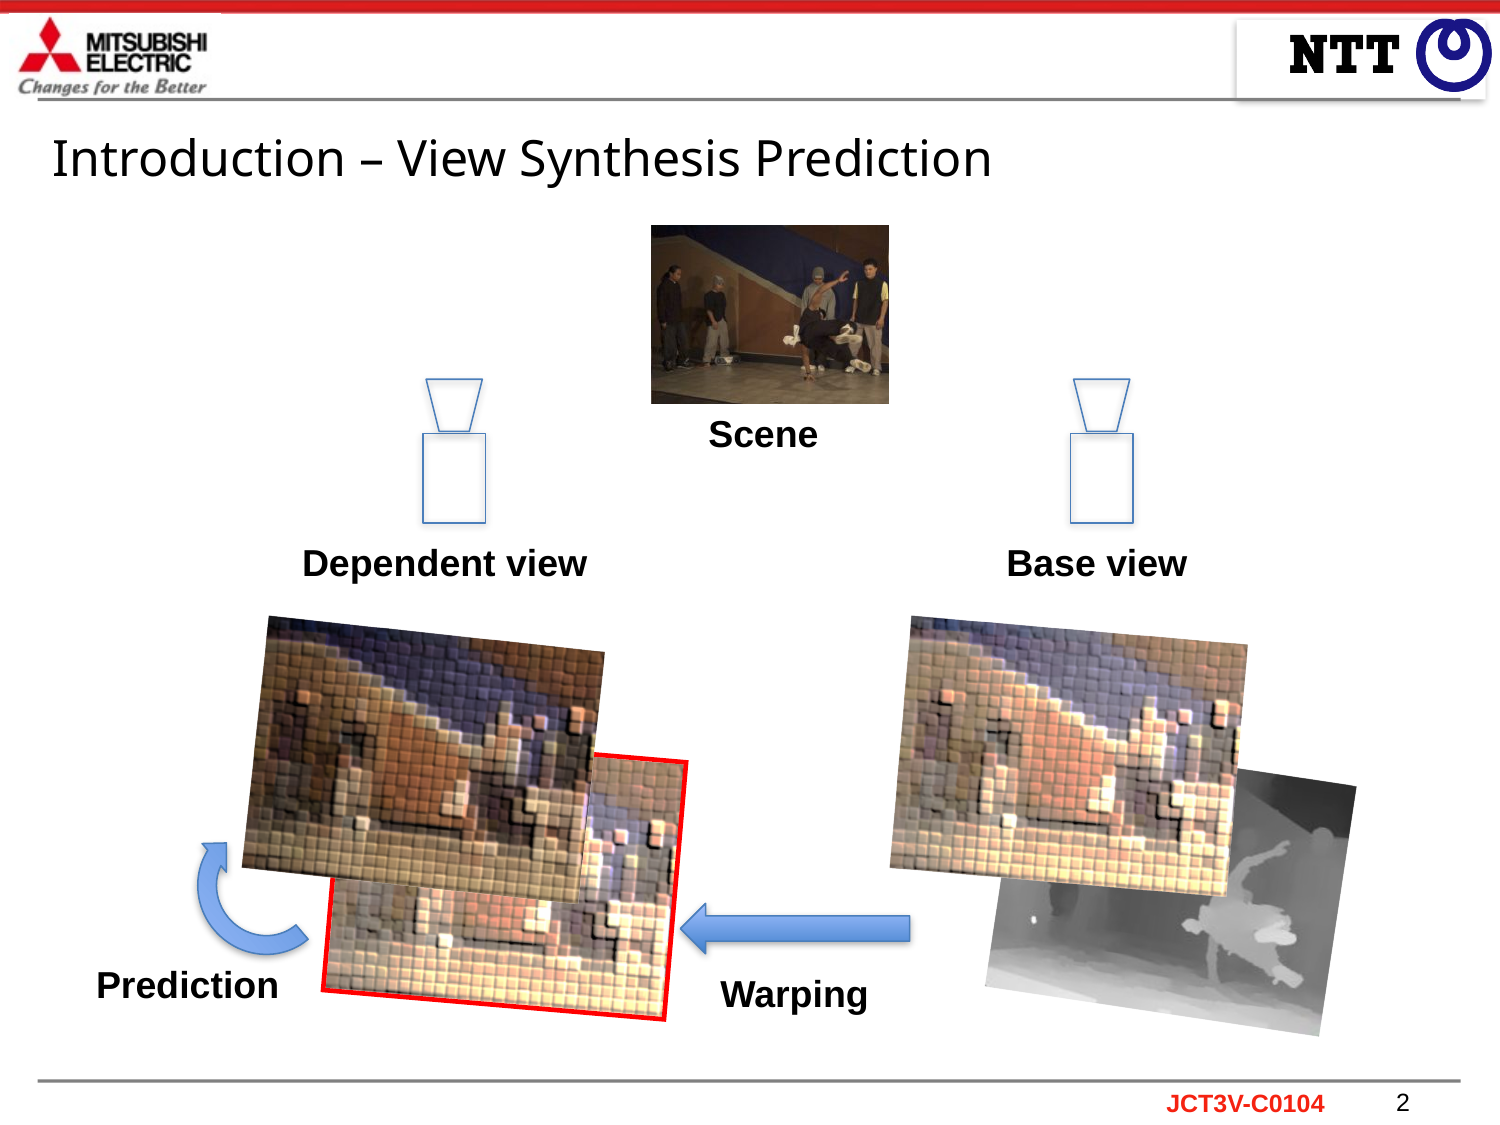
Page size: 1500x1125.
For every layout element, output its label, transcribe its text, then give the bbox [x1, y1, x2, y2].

text_box Prediction [81, 953, 326, 1014]
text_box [1070, 379, 1134, 524]
picture [1282, 18, 1400, 93]
text_box Dependent view [287, 531, 622, 591]
picture [242, 616, 683, 1016]
picture [0, 0, 1500, 100]
footer JCT3V-C0104 [1134, 1070, 1357, 1125]
picture [651, 225, 889, 405]
text_box Scene [693, 411, 847, 463]
text_box [679, 902, 911, 955]
picture [890, 616, 1356, 1036]
picture [1415, 18, 1498, 93]
text_box [196, 842, 309, 953]
text_box Base view [991, 531, 1212, 591]
text_box Warping [705, 962, 890, 1023]
title Introduction – View Synthesis Prediction [37, 116, 1461, 196]
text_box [422, 379, 486, 524]
slide_number 2 [1352, 1071, 1425, 1125]
